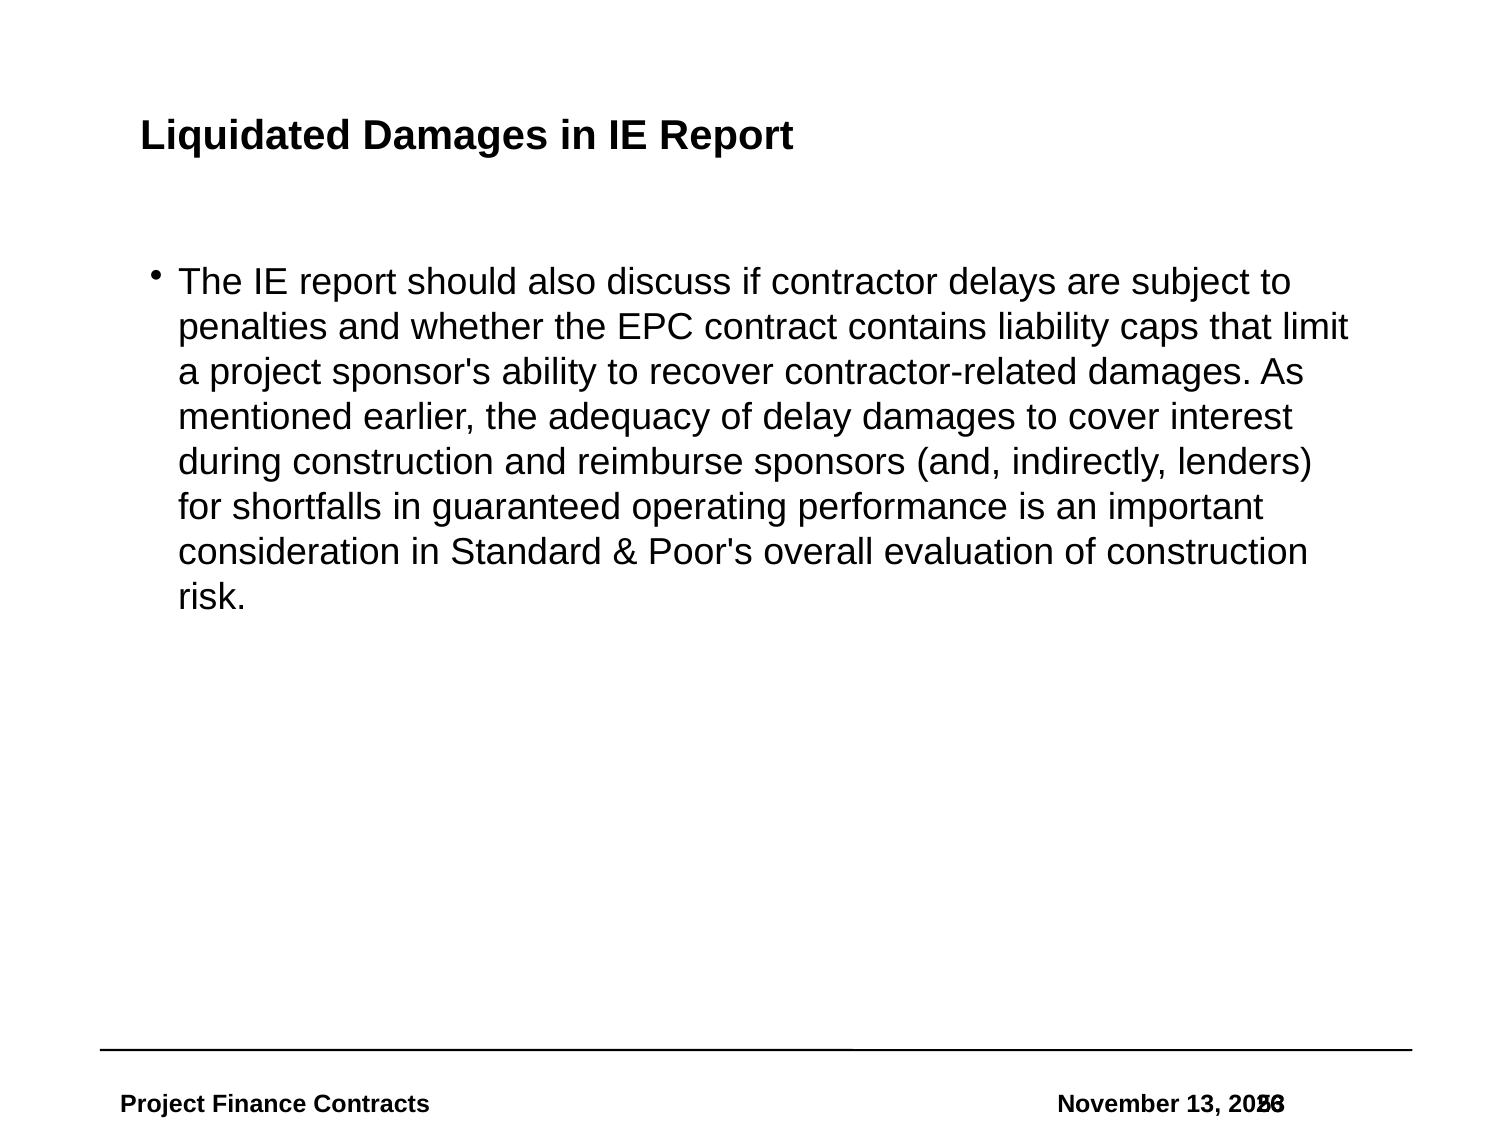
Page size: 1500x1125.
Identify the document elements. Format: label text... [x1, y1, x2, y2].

list The IE report should also discuss if con­tractor delays are subject to penalties and whether the EPC contract contains liability caps that limit a project sponsor's ability to recover contractor-related damages. As men­tioned earlier, the adequacy of delay damages to cover interest during construction and reimburse sponsors (and, indirectly, lenders) for shortfalls in guaranteed operating perfor­mance is an important consideration in Standard & Poor's overall evaluation of con­struction risk. [124, 249, 1376, 1001]
title Liquidated Damages in IE Report [124, 99, 1288, 226]
